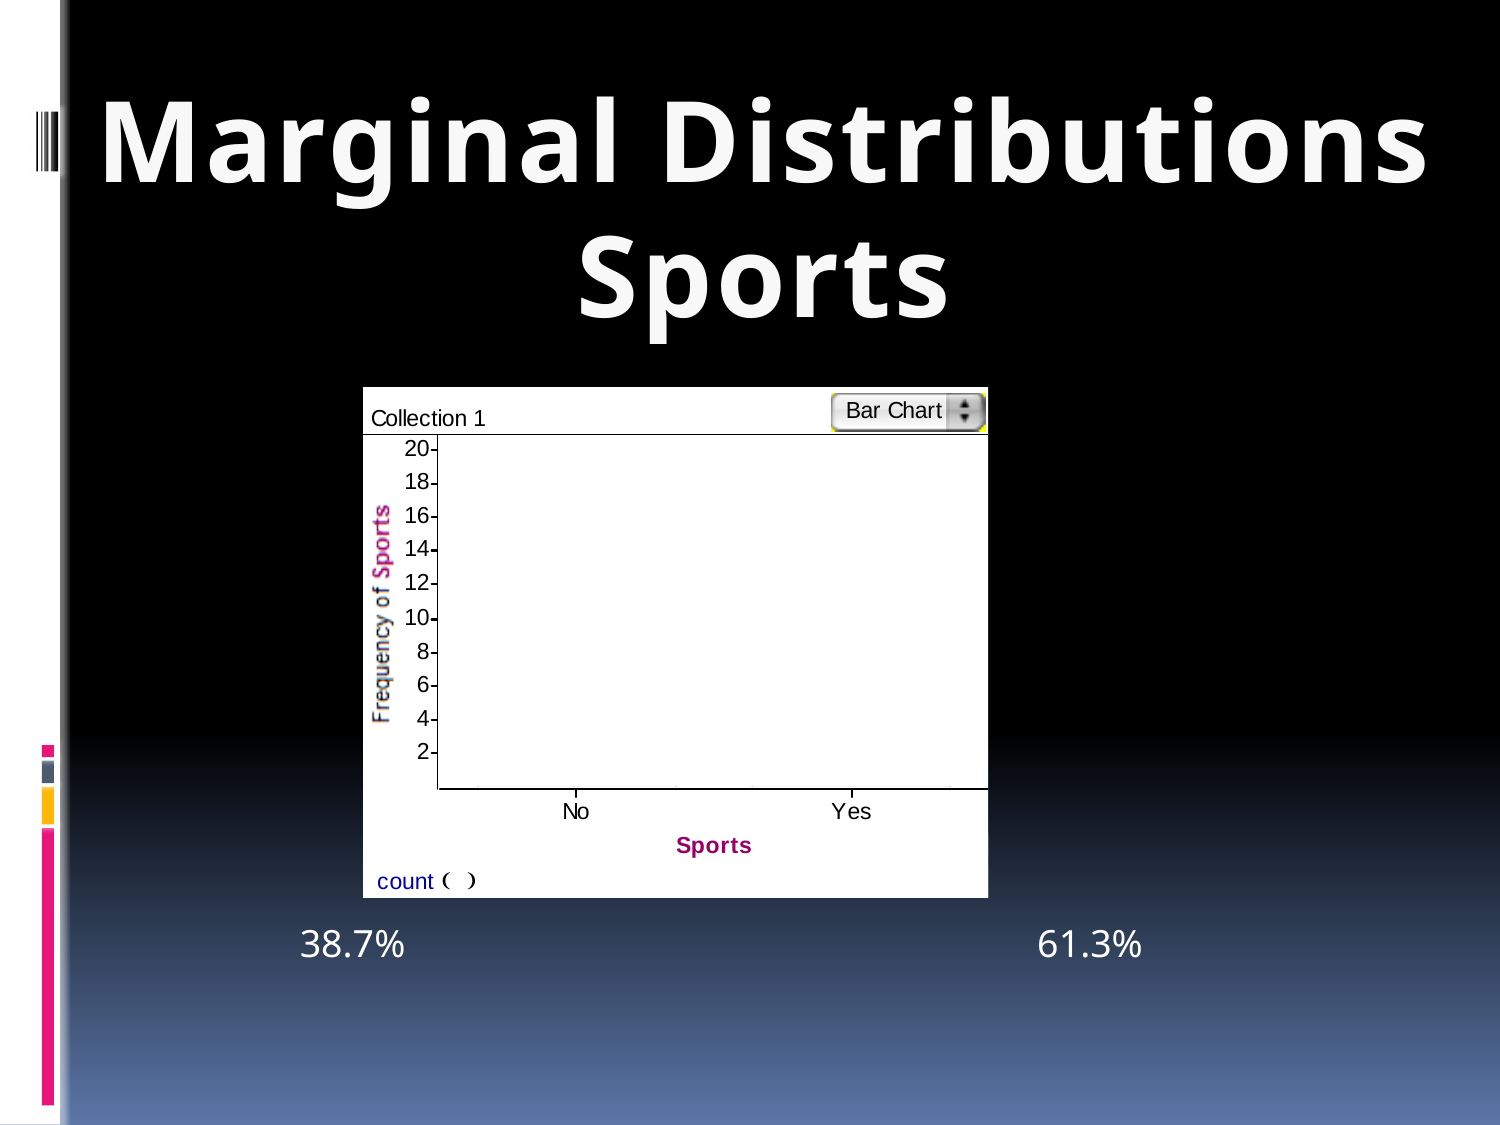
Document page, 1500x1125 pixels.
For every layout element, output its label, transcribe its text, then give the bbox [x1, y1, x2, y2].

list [362, 386, 991, 901]
text_box Marginal Distributions Sports [81, 62, 1448, 348]
text_box 38.7% 61.3% [187, 912, 1163, 973]
